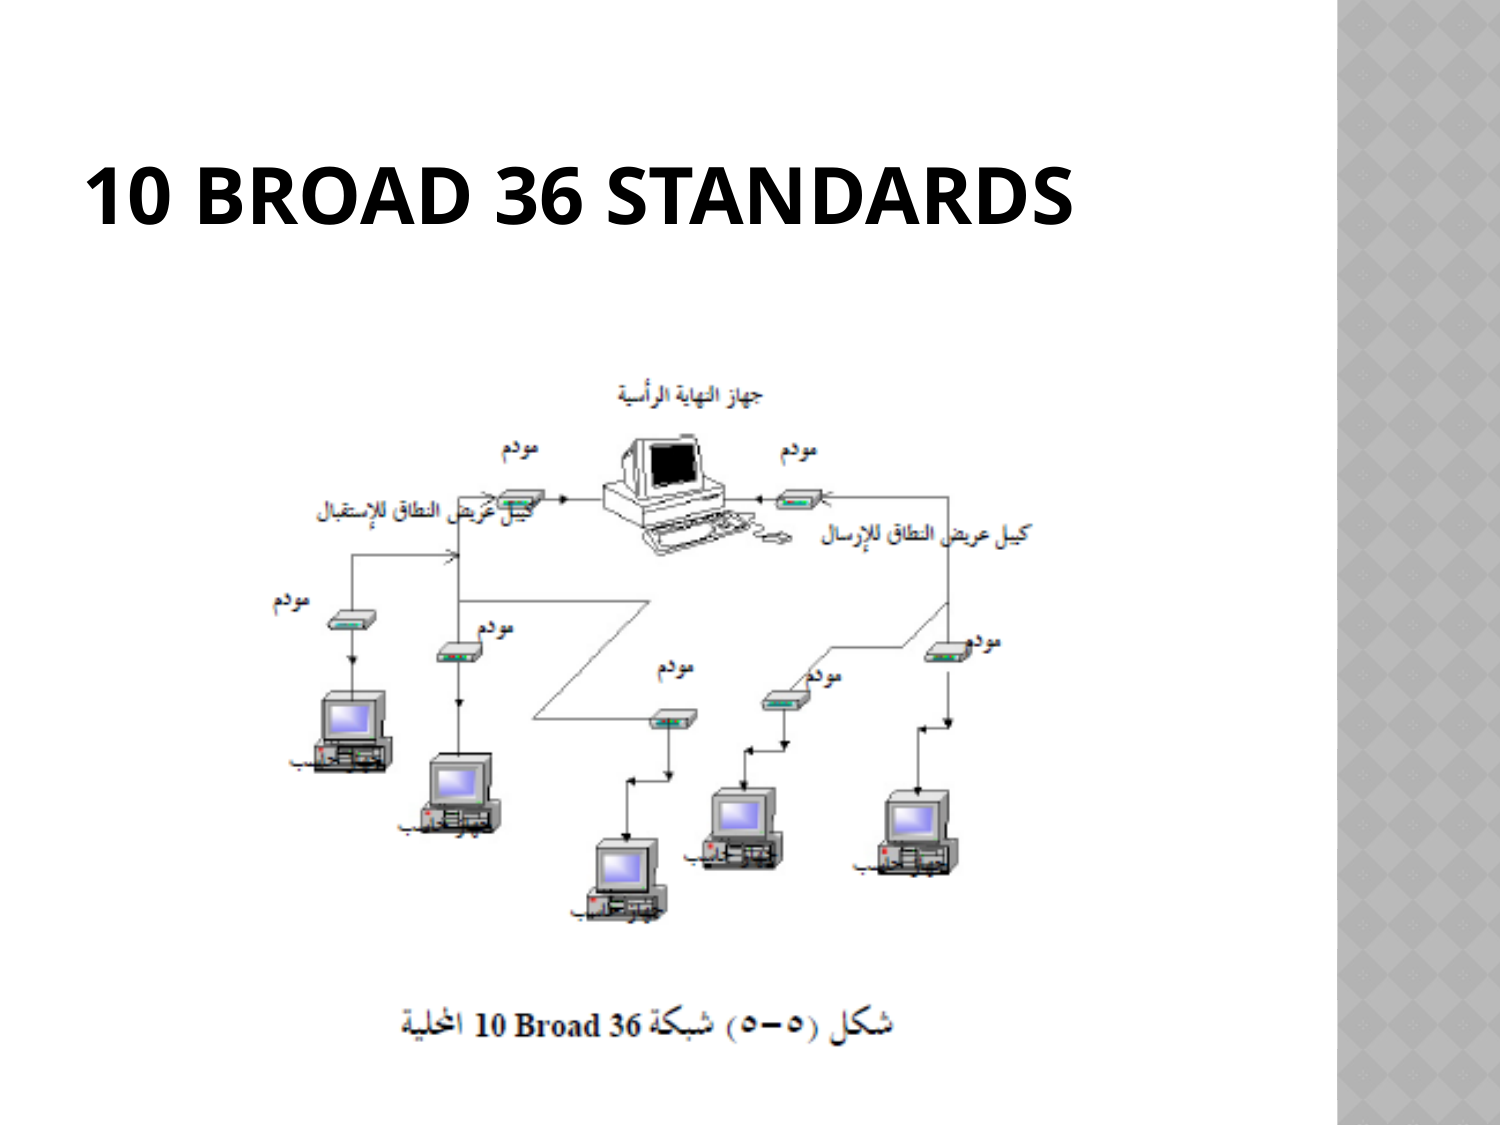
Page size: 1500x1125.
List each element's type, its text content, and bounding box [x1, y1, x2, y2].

title 10 Broad 36 standards [75, 52, 1263, 240]
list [74, 263, 1163, 1101]
